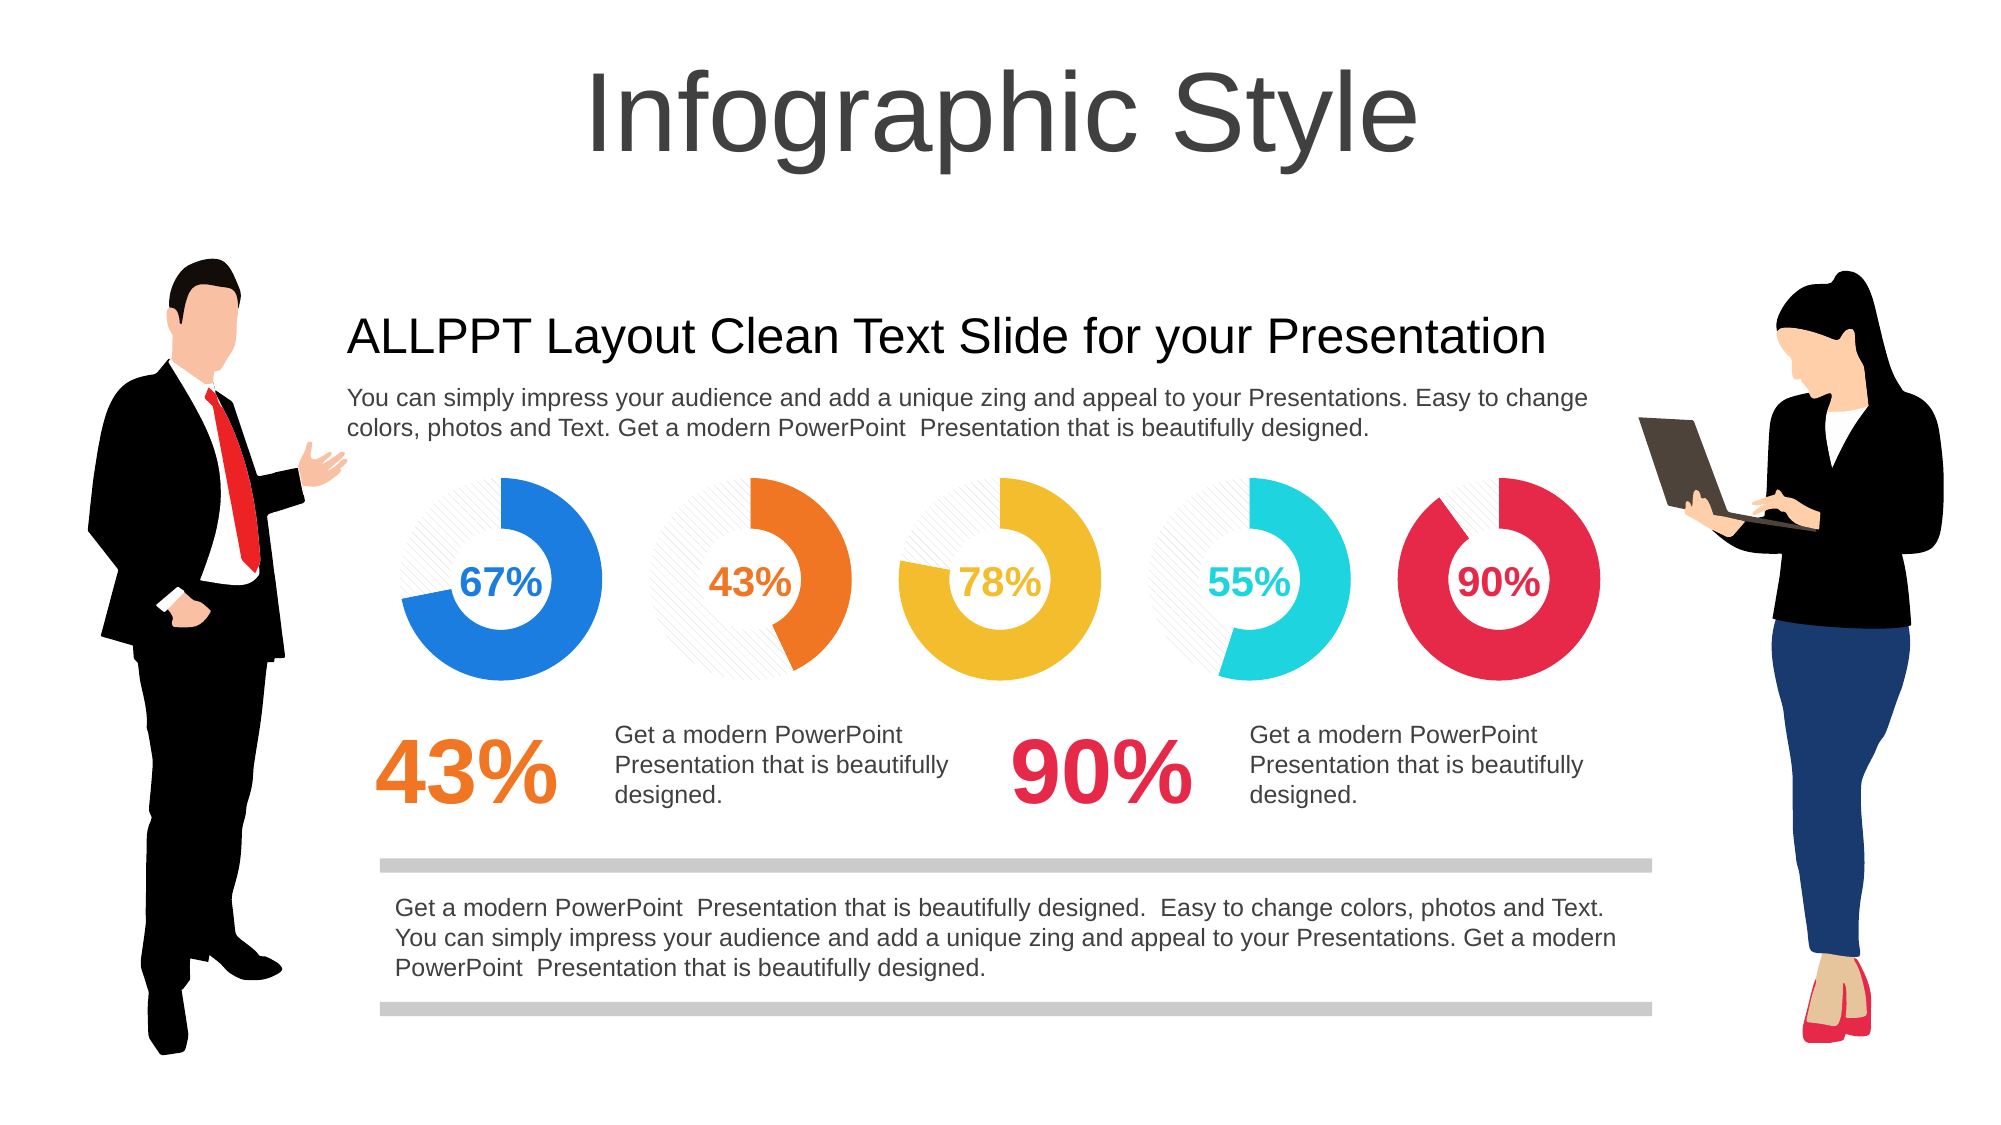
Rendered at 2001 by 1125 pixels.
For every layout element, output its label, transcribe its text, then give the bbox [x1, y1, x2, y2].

list Infographic Style [53, 55, 1952, 175]
text_box 90% [996, 712, 1208, 823]
chart [395, 463, 607, 695]
chart [1143, 463, 1355, 695]
chart [1393, 463, 1605, 695]
text_box ALLPPT Layout Clean Text Slide for your Presentation [348, 295, 1638, 371]
text_box [379, 857, 1638, 874]
text_box [379, 1001, 1638, 1017]
text_box You can simply impress your audience and add a unique zing and appeal to your Presentations. Easy to change colors, photos and Text. Get a modern PowerPoint Presentation that is beautifully designed. [348, 373, 1638, 449]
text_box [87, 258, 348, 1056]
text_box Get a modern PowerPoint Presentation that is beautifully designed. [1234, 711, 1605, 817]
chart [894, 463, 1106, 695]
text_box 43% [361, 712, 573, 823]
text_box Get a modern PowerPoint Presentation that is beautifully designed. Easy to change colors, photos and Text. You can simply impress your audience and add a unique zing and appeal to your Presentations. Get a modern PowerPoint Presentation that is beautifully designed. [379, 884, 1638, 989]
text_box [1638, 270, 1944, 1044]
text_box Get a modern PowerPoint Presentation that is beautifully designed. [599, 711, 970, 817]
chart [644, 463, 856, 695]
